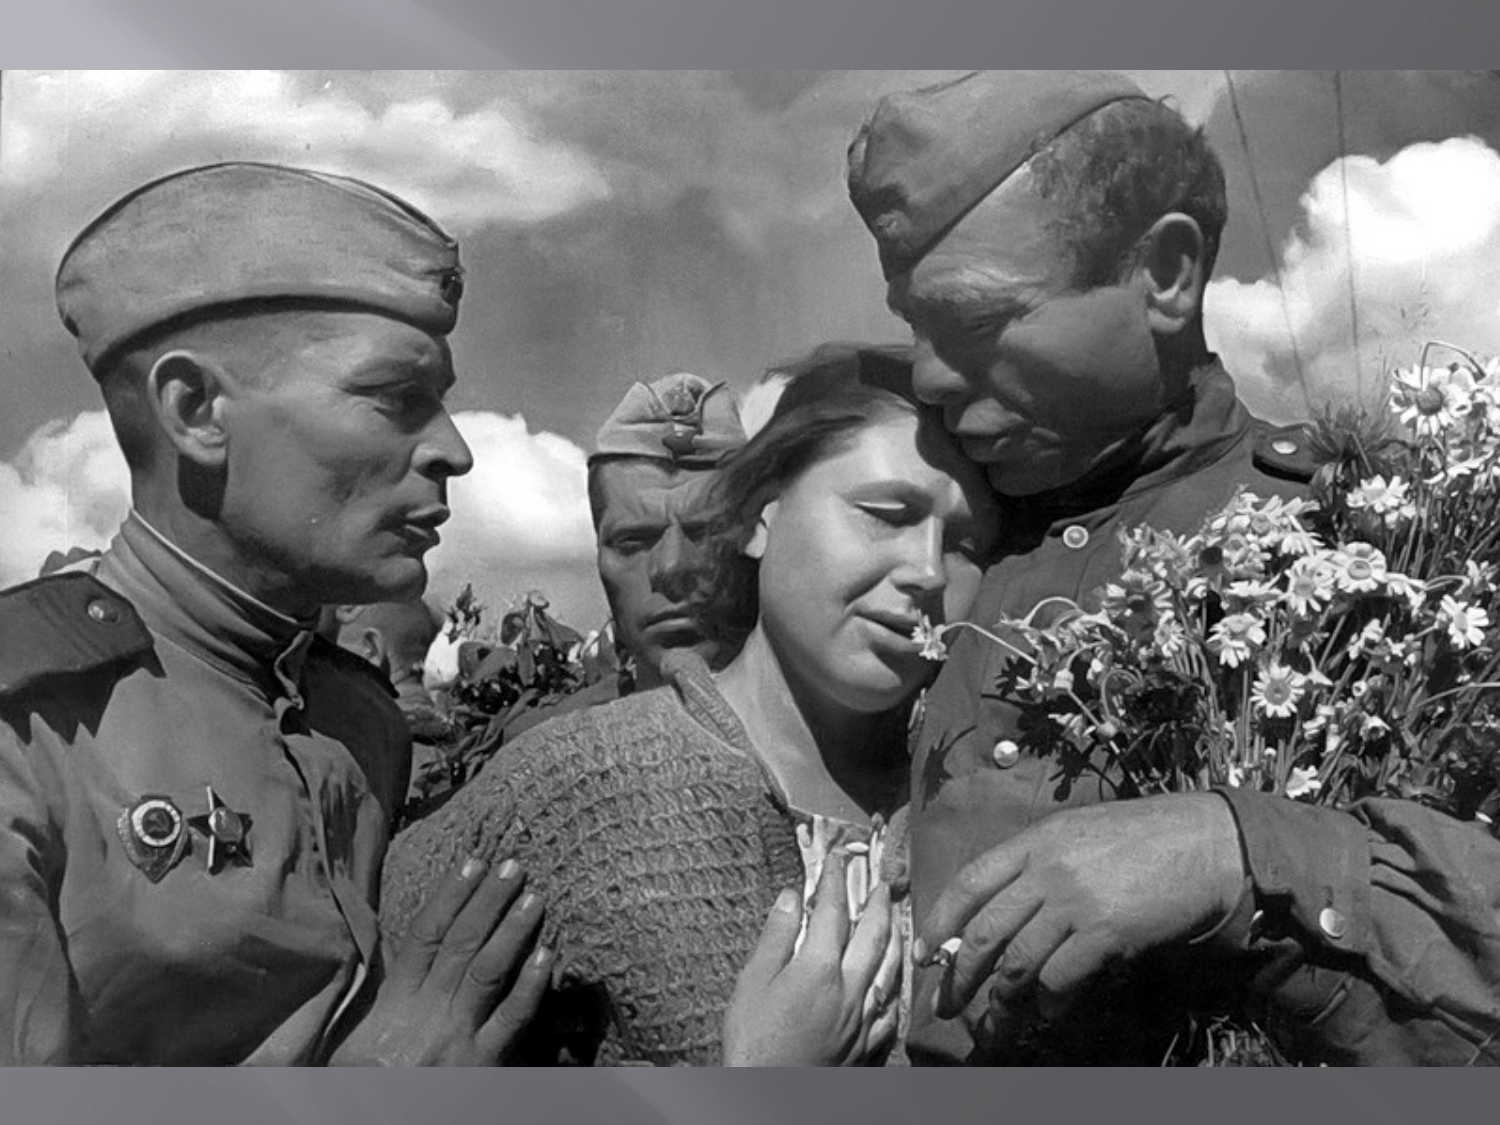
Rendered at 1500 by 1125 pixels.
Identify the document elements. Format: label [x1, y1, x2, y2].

picture [0, 70, 1500, 1067]
